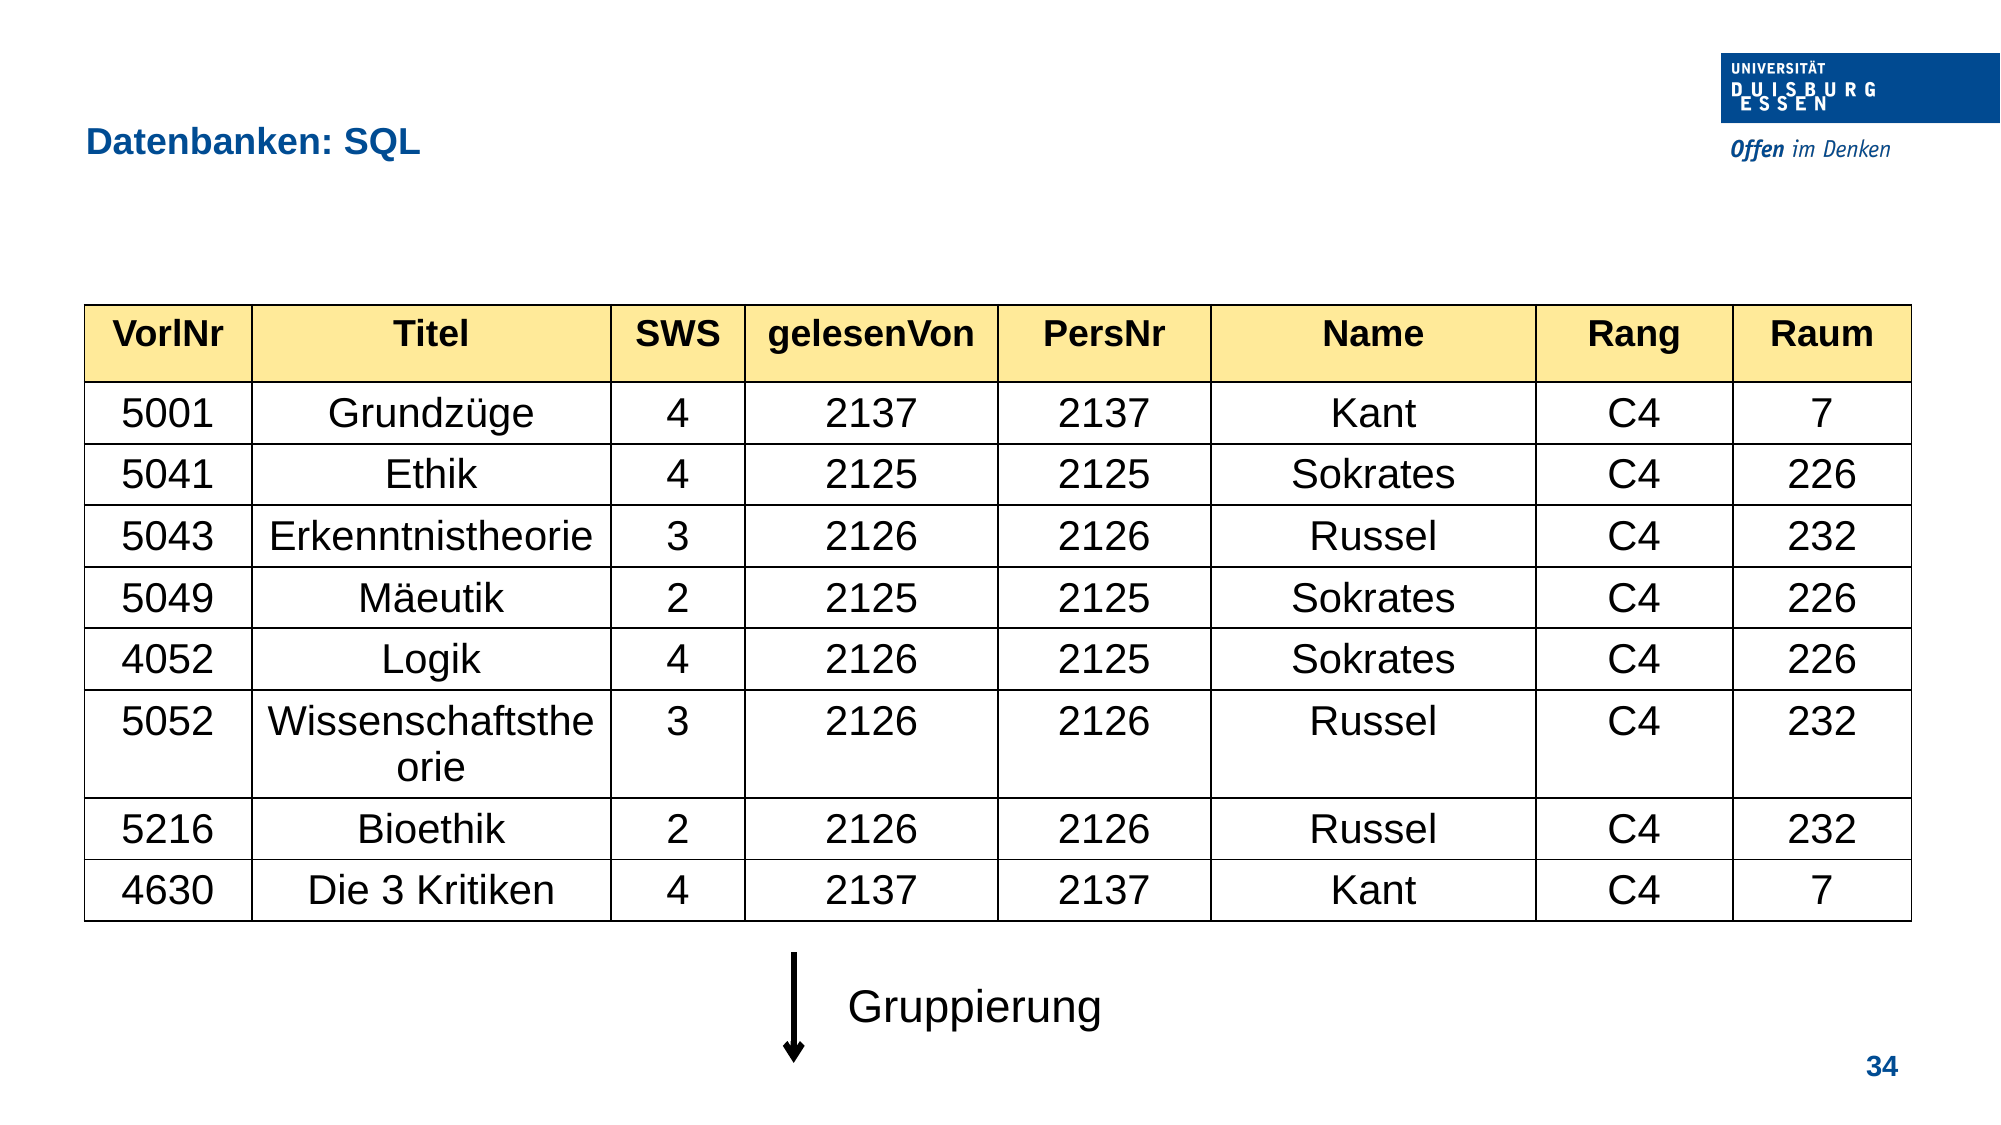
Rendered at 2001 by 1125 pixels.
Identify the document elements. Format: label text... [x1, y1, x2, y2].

table_cell 2 [612, 568, 744, 627]
table_cell 2126 [999, 799, 1210, 859]
table_cell 2137 [999, 860, 1210, 920]
list Datenbanken: SQL [85, 121, 1696, 163]
table_cell 2137 [746, 860, 997, 920]
table_header VorlNr [85, 306, 251, 381]
table_cell 5216 [85, 799, 251, 859]
table_cell 4630 [85, 860, 251, 920]
table_cell 4 [612, 629, 744, 689]
table_header gelesenVon [746, 306, 997, 381]
table_cell 2126 [746, 629, 997, 689]
table_cell C4 [1537, 860, 1732, 920]
table_cell 2125 [999, 568, 1210, 627]
table_cell 2126 [999, 691, 1210, 797]
table_cell 3 [612, 506, 744, 566]
table_cell 2125 [746, 568, 997, 627]
table_cell 226 [1734, 629, 1911, 689]
table_cell 232 [1734, 691, 1911, 797]
table_header Raum [1734, 306, 1911, 381]
table_cell 2125 [746, 445, 997, 504]
table_cell 7 [1734, 383, 1911, 443]
table_cell 5049 [85, 568, 251, 627]
table_header Titel [253, 306, 610, 381]
table_cell C4 [1537, 383, 1732, 443]
table_cell 7 [1734, 860, 1911, 920]
table_header SWS [612, 306, 744, 381]
table_cell 4 [612, 860, 744, 920]
table_cell 226 [1734, 445, 1911, 504]
table_cell 4 [612, 383, 744, 443]
table_cell Sokrates [1212, 568, 1535, 627]
table_cell Mäeutik [253, 568, 610, 627]
table_cell Russel [1212, 799, 1535, 859]
table_header Name [1212, 306, 1535, 381]
table_cell C4 [1537, 568, 1732, 627]
table_cell 2126 [999, 506, 1210, 566]
table_cell 232 [1734, 799, 1911, 859]
table_cell 2126 [746, 691, 997, 797]
table_cell C4 [1537, 799, 1732, 859]
table_header Rang [1537, 306, 1732, 381]
table_cell C4 [1537, 506, 1732, 566]
table_cell Kant [1212, 383, 1535, 443]
table_cell 5052 [85, 691, 251, 797]
table_header PersNr [999, 306, 1210, 381]
slide_number 34 [1677, 1039, 1914, 1081]
text_box Gruppierung [832, 969, 1118, 1039]
table_cell 232 [1734, 506, 1911, 566]
table_cell 2126 [746, 506, 997, 566]
picture [1721, 53, 2000, 162]
table_cell Bioethik [253, 799, 610, 859]
table_cell 5001 [85, 383, 251, 443]
table_cell 5043 [85, 506, 251, 566]
table_cell Russel [1212, 506, 1535, 566]
table_cell 4052 [85, 629, 251, 689]
table_cell Grundzüge [253, 383, 610, 443]
table_cell Die 3 Kritiken [253, 860, 610, 920]
table_cell C4 [1537, 691, 1732, 797]
table_cell 4 [612, 445, 744, 504]
table_cell 2137 [746, 383, 997, 443]
table_cell Logik [253, 629, 610, 689]
table_cell 2125 [999, 445, 1210, 504]
table_cell 226 [1734, 568, 1911, 627]
table_cell 5041 [85, 445, 251, 504]
table_cell 2125 [999, 629, 1210, 689]
table_cell C4 [1537, 629, 1732, 689]
table_cell Sokrates [1212, 629, 1535, 689]
table_cell Sokrates [1212, 445, 1535, 504]
table_cell 2137 [999, 383, 1210, 443]
table_cell 2126 [746, 799, 997, 859]
table_cell Ethik [253, 445, 610, 504]
table_cell Russel [1212, 691, 1535, 797]
table_cell C4 [1537, 445, 1732, 504]
table_cell Erkenntnistheorie [253, 506, 610, 566]
table_cell 2 [612, 799, 744, 859]
table_cell Wissenschaftstheorie [253, 691, 610, 797]
table_cell 3 [612, 691, 744, 797]
table_cell Kant [1212, 860, 1535, 920]
